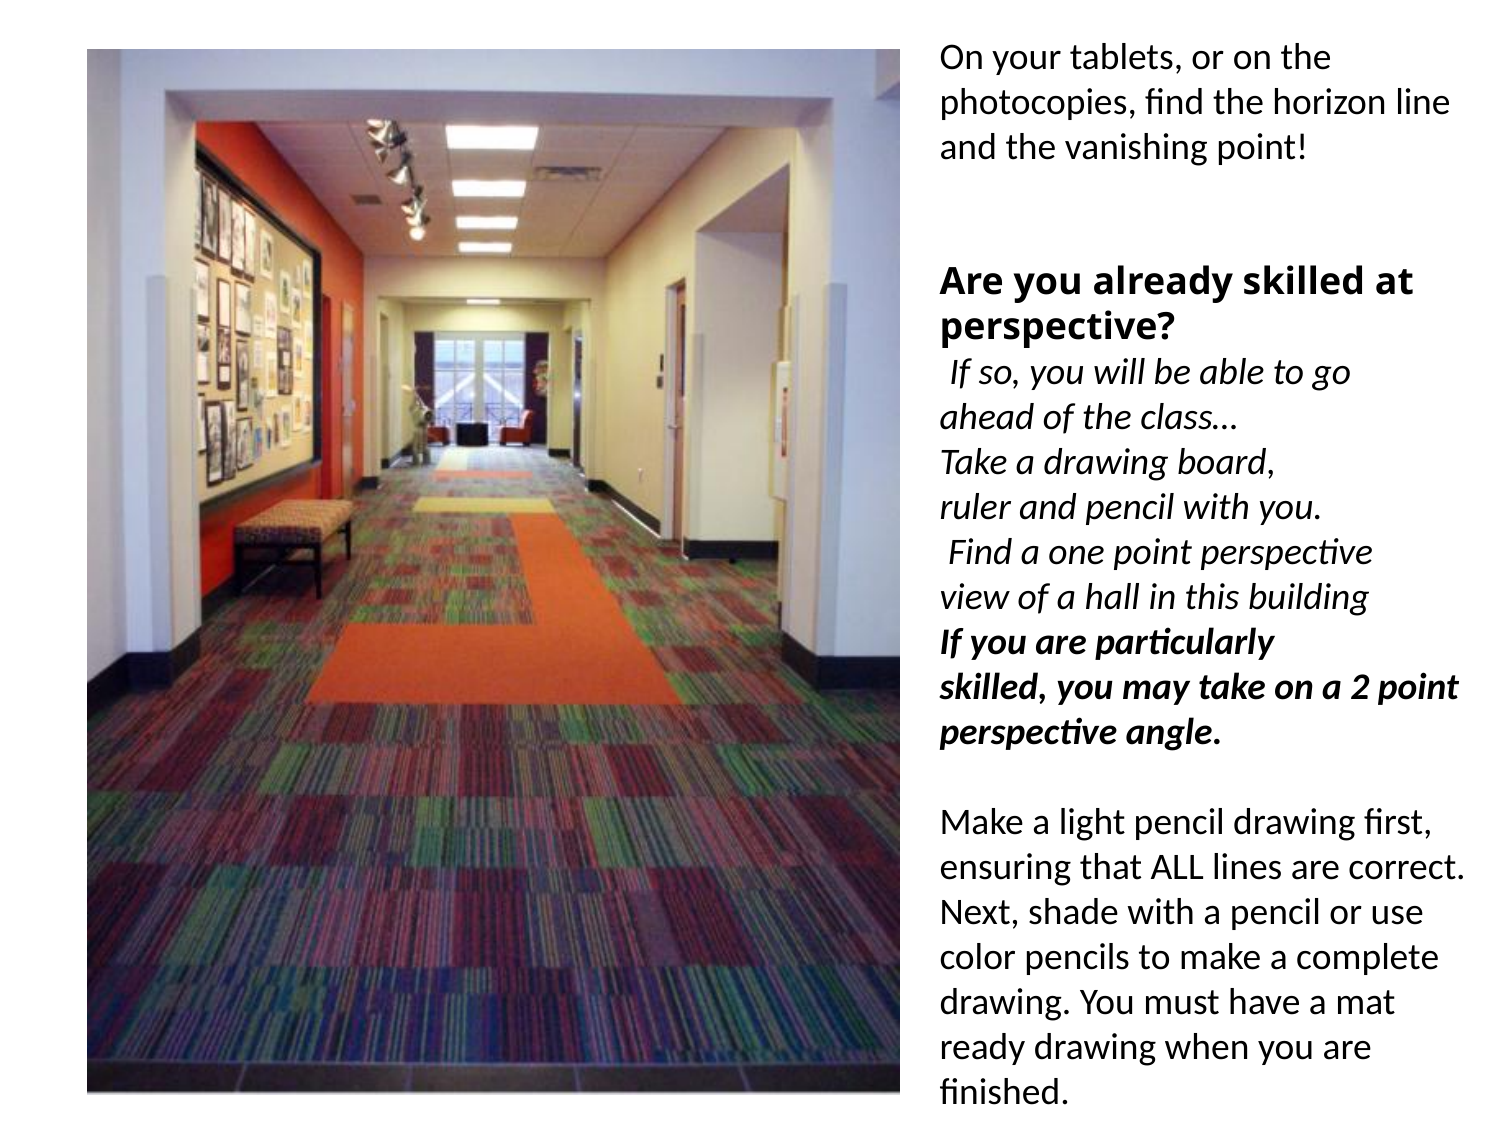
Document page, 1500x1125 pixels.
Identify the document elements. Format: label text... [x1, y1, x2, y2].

text_box On your tablets, or on the photocopies, find the horizon line and the vanishing point! Are you already skilled at perspective? If so, you will be able to go ahead of the class… Take a drawing board, ruler and pencil with you. Find a one point perspective view of a hall in this building If you are particularly skilled, you may take on a 2 point perspective angle. Make a light pencil drawing first, ensuring that ALL lines are correct. Next, shade with a pencil or use color pencils to make a complete drawing. You must have a mat ready drawing when you are finished. [924, 24, 1500, 1125]
picture [87, 49, 901, 1095]
